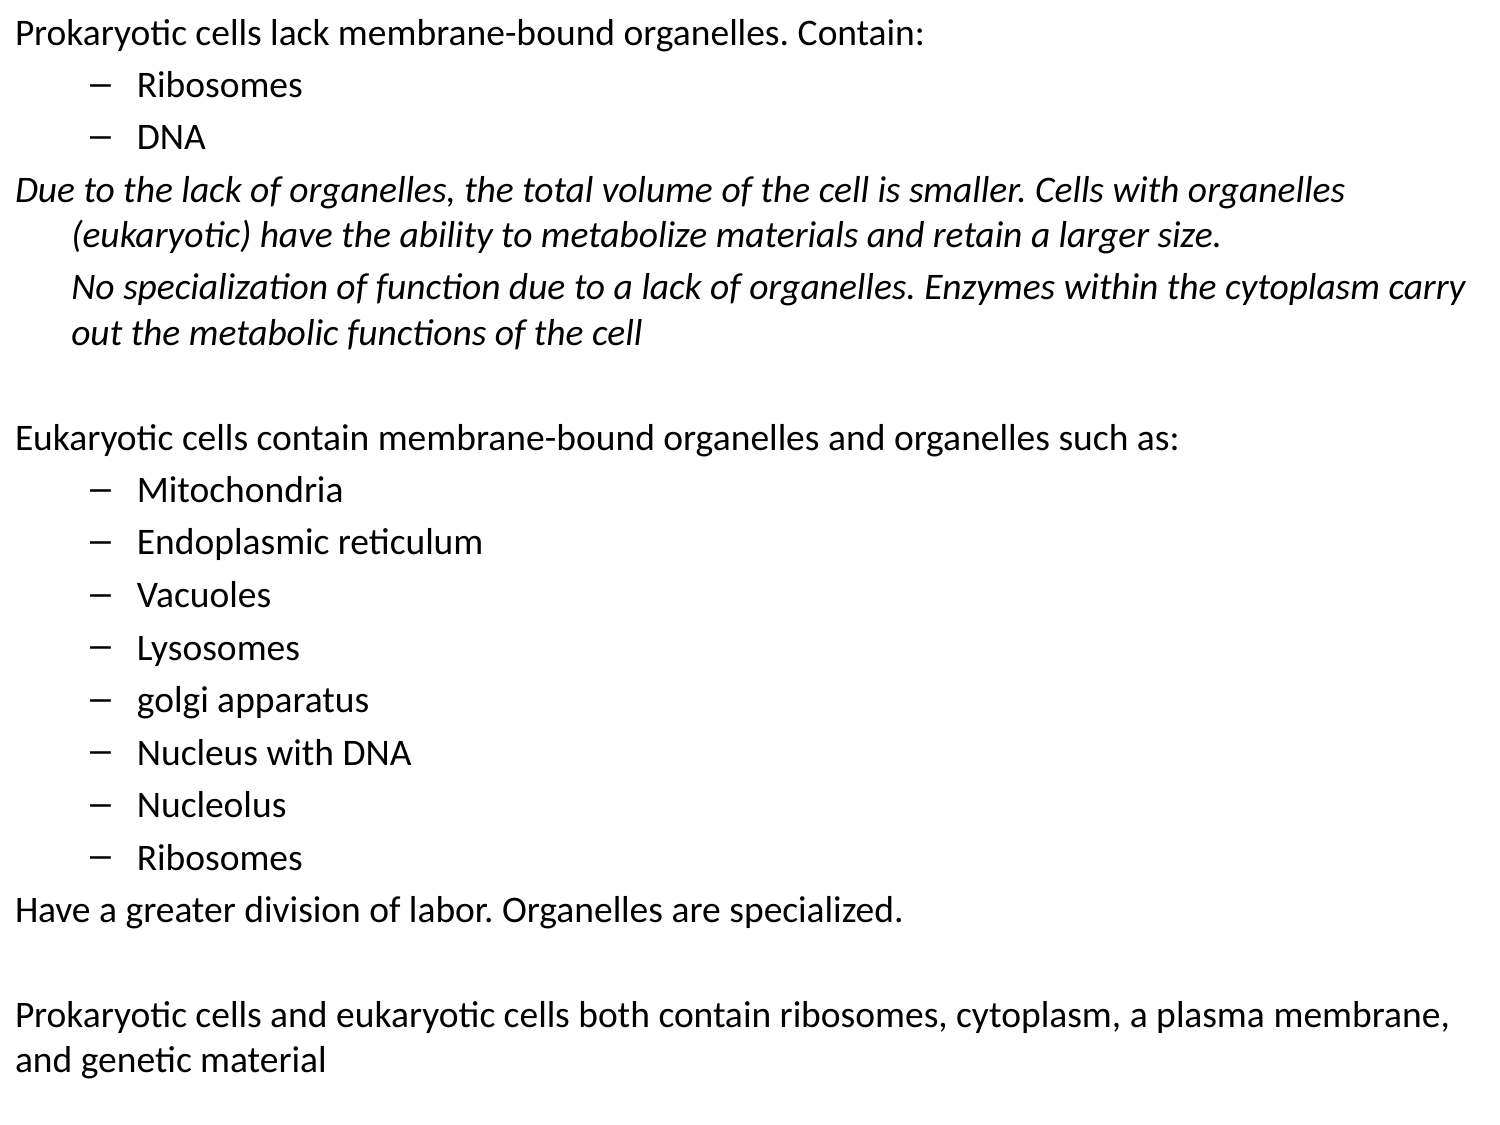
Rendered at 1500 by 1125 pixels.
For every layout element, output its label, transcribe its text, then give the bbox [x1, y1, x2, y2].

list Prokaryotic cells lack membrane-bound organelles. Contain: Ribosomes DNA Due to the lack of organelles, the total volume of the cell is smaller. Cells with organelles (eukaryotic) have the ability to metabolize materials and retain a larger size. No specialization of function due to a lack of organelles. Enzymes within the cytoplasm carry out the metabolic functions of the cell Eukaryotic cells contain membrane-bound organelles and organelles such as: Mitochondria Endoplasmic reticulum Vacuoles Lysosomes golgi apparatus Nucleus with DNA Nucleolus Ribosomes Have a greater division of labor. Organelles are specialized. Prokaryotic cells and eukaryotic cells both contain ribosomes, cytoplasm, a plasma membrane, and genetic material [0, 0, 1500, 780]
